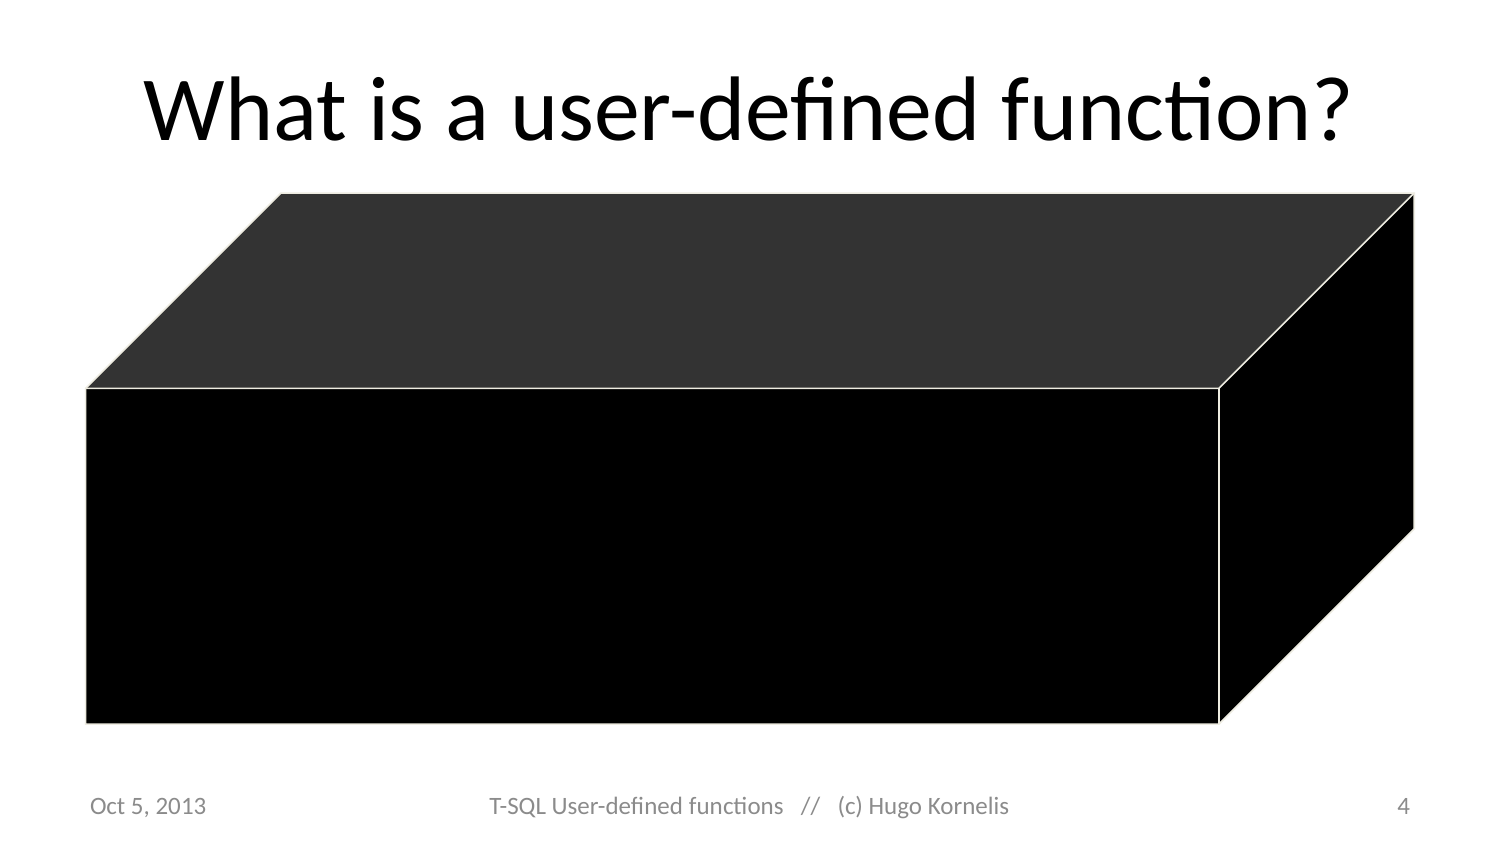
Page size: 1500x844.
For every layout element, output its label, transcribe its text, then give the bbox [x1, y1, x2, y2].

footer T-SQL User-defined functions // (c) Hugo Kornelis [454, 782, 1046, 827]
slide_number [75, 782, 425, 827]
title What is a user-defined function? [75, 33, 1425, 175]
text_box [85, 193, 1415, 725]
slide_number 4 [1074, 782, 1425, 827]
